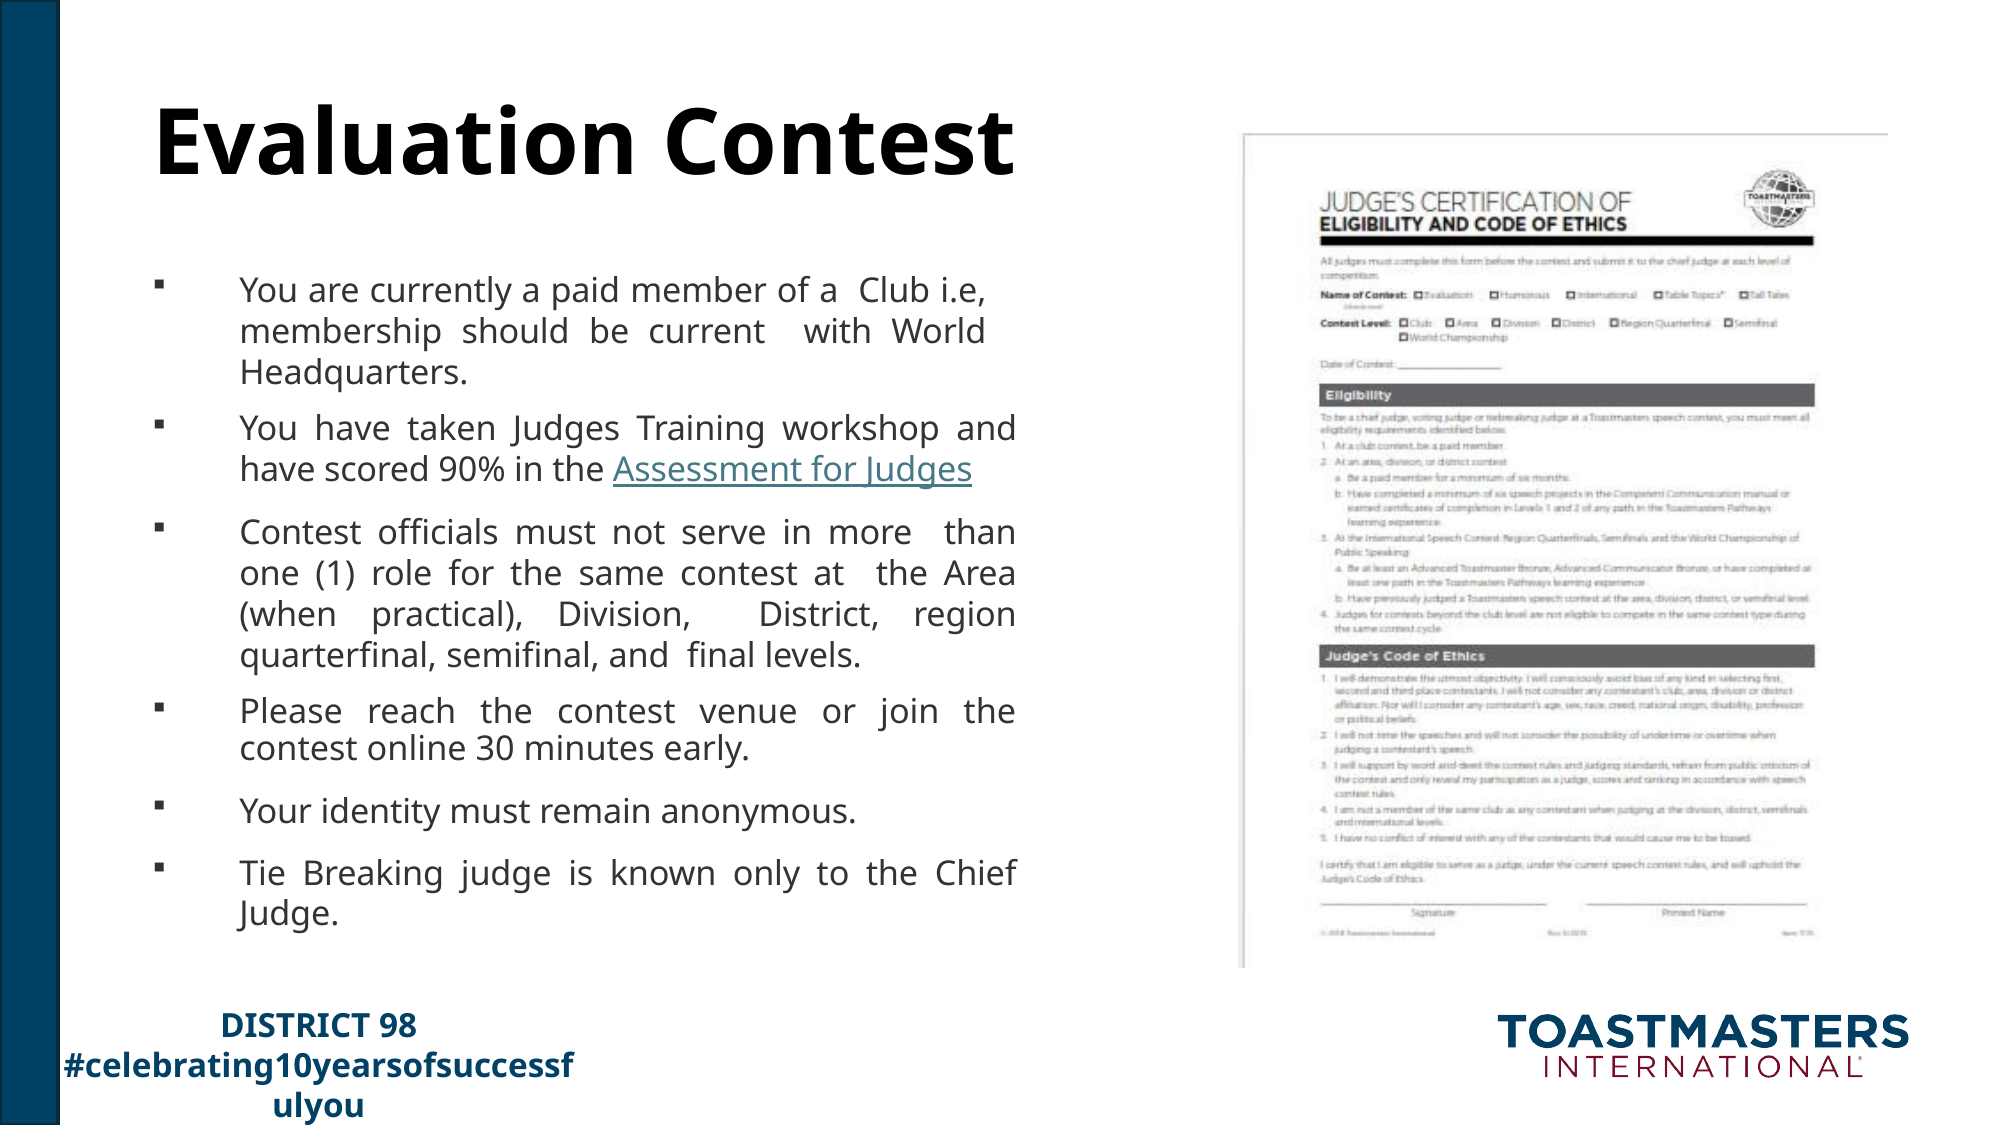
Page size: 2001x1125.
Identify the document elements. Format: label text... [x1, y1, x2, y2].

list You are currently a paid member of a Club i.e, membership should be current with World Headquarters. You have taken Judges Training workshop and have scored 90% in the Assessment for Judges Contest officials must not serve in more than one (1) role for the same contest at the Area (when practical), Division, District, region quarterfinal, semifinal, and final levels. Please reach the contest venue or join the contest online 30 minutes early. Your identity must remain anonymous. Tie Breaking judge is known only to the Chief Judge. [137, 260, 1033, 950]
picture [1237, 131, 2000, 1125]
title Evaluation Contest [137, 59, 1944, 229]
text_box [0, 0, 60, 1125]
text_box DISTRICT 98 #celebrating10yearsofsuccessfulyou [40, 996, 598, 1125]
